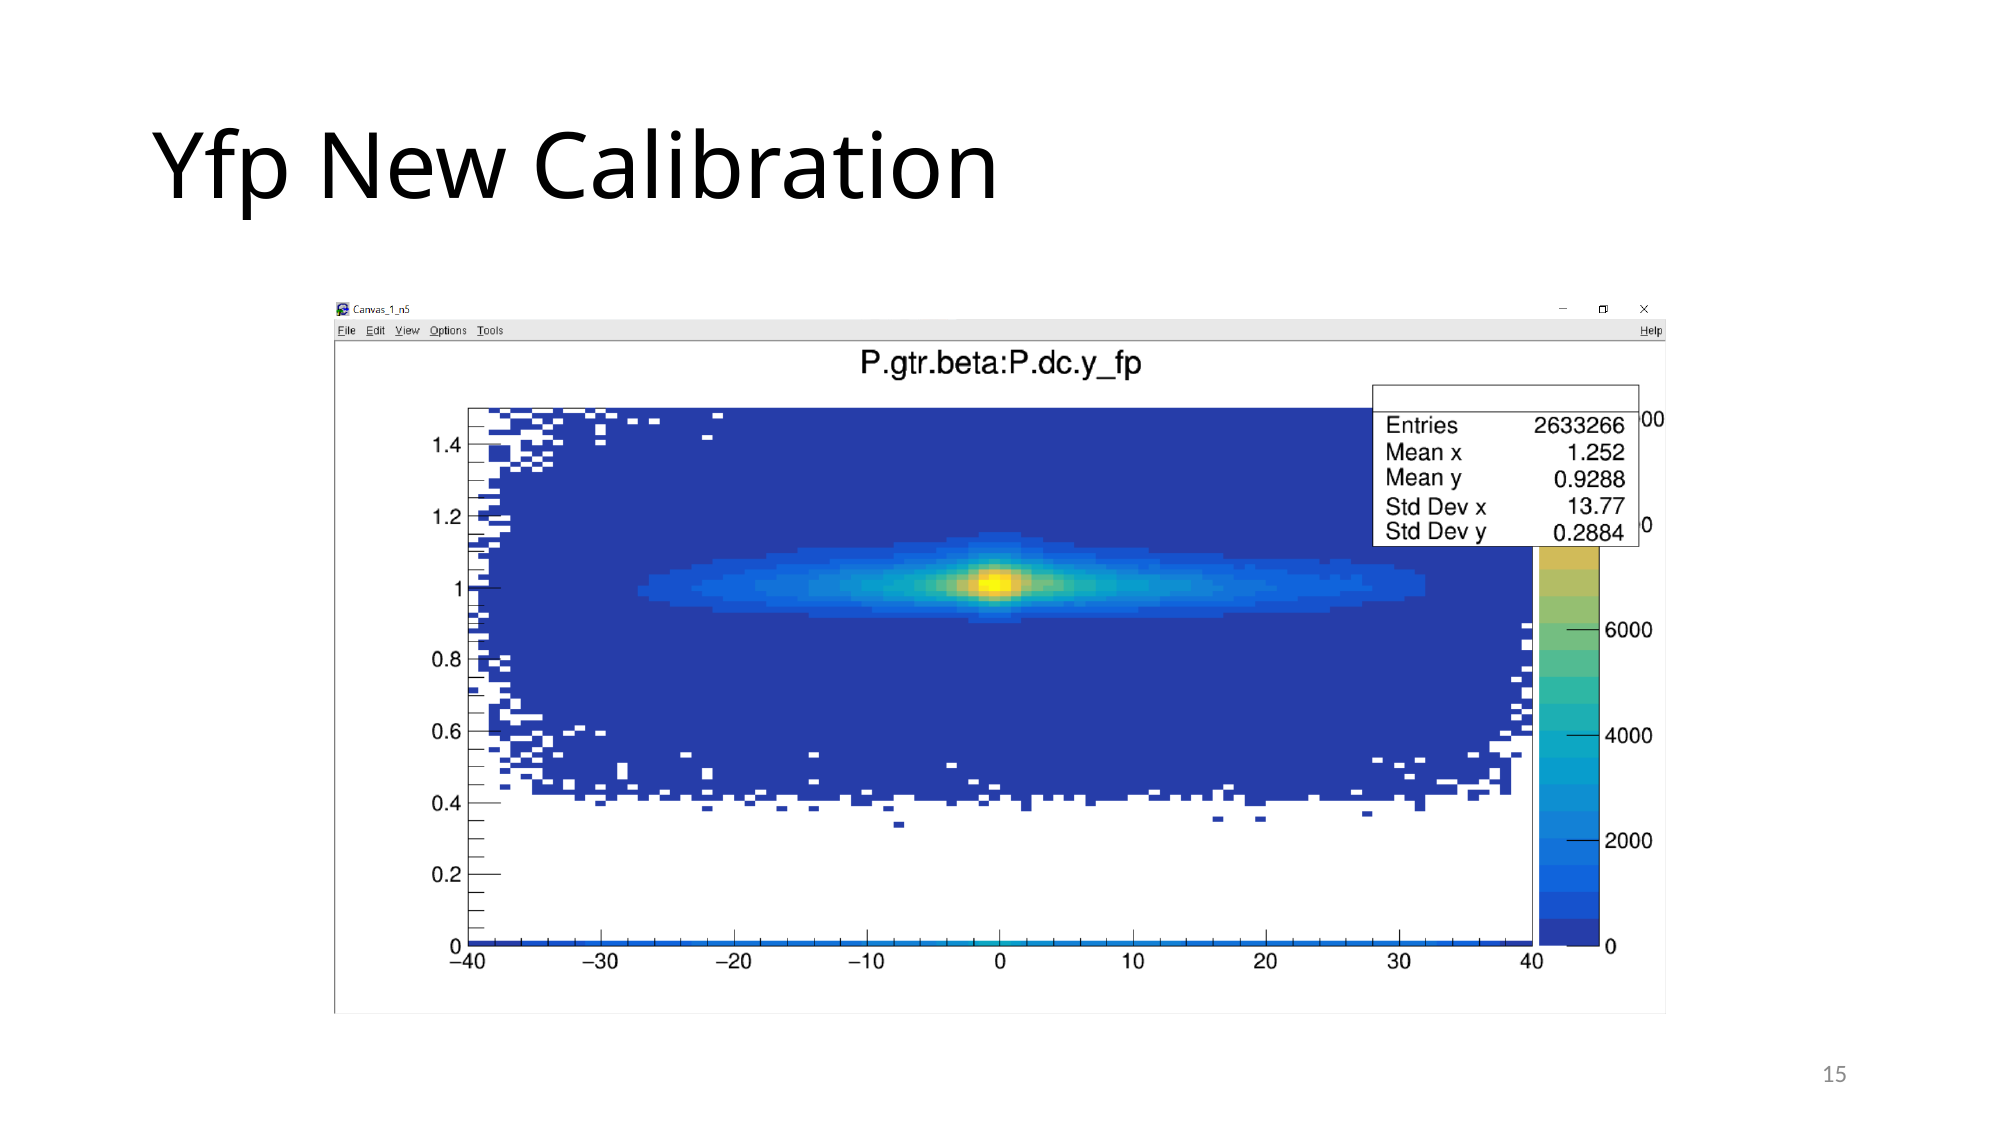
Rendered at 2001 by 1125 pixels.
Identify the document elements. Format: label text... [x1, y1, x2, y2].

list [334, 299, 1666, 1014]
slide_number 15 [1412, 1042, 1863, 1103]
title Yfp New Calibration [137, 59, 1863, 278]
